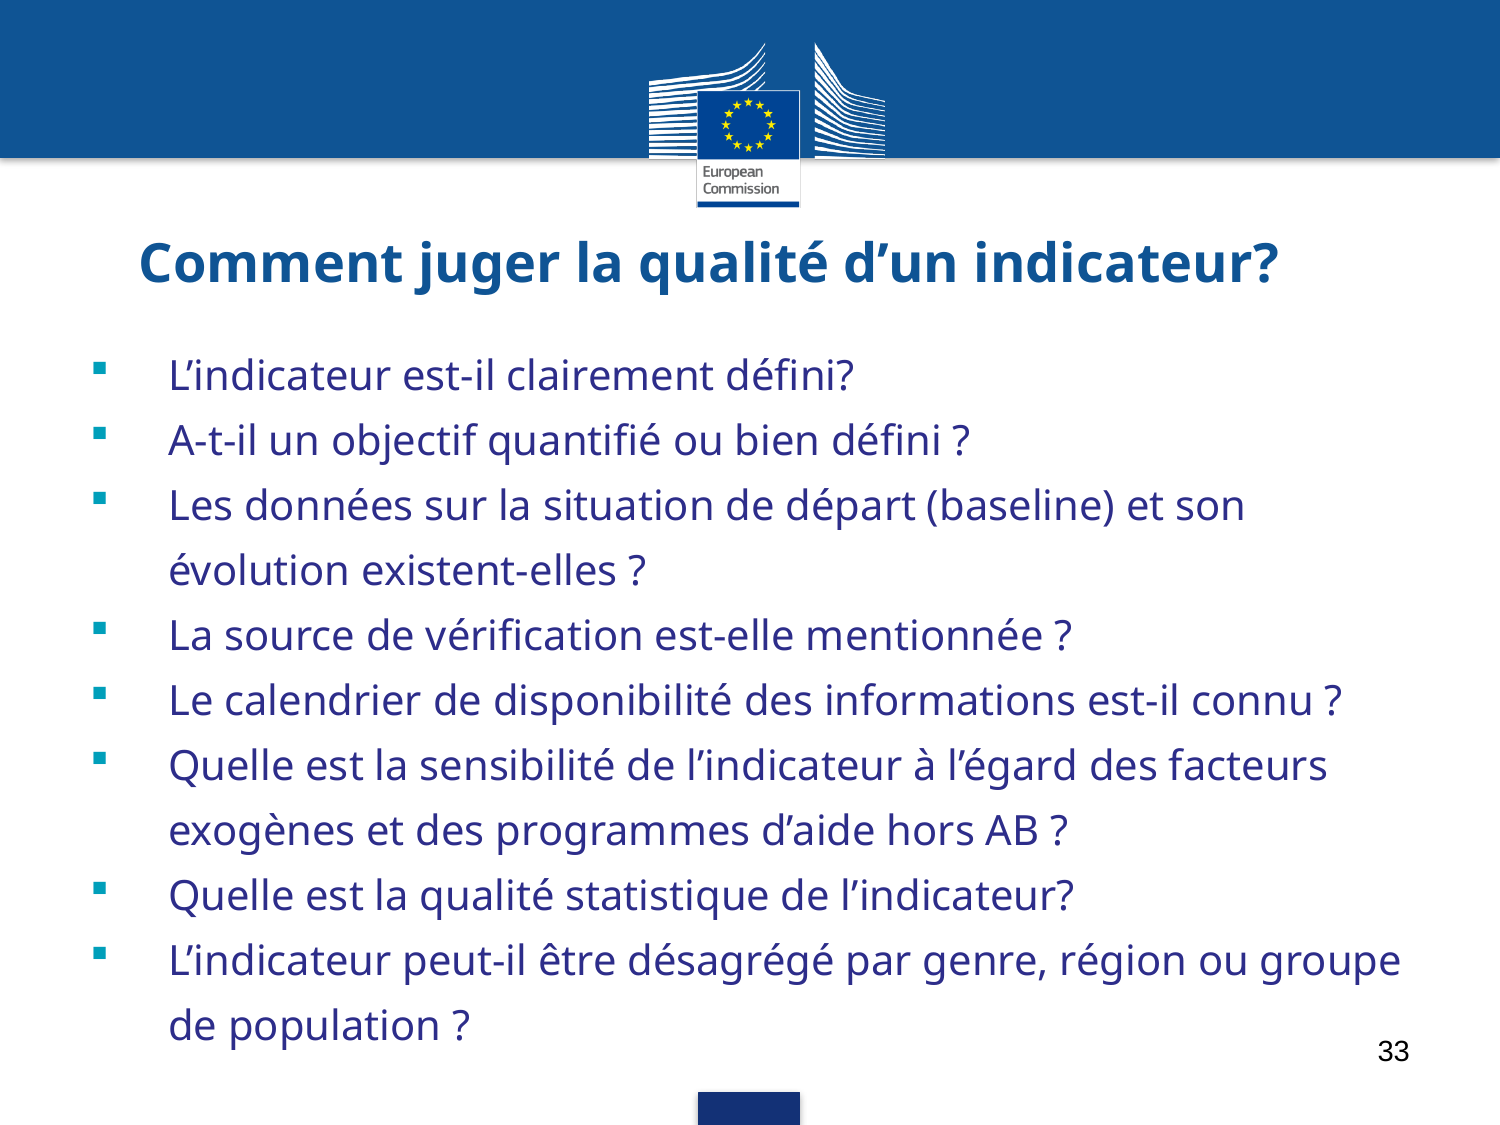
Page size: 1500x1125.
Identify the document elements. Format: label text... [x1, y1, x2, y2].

list L’indicateur est-il clairement défini? A-t-il un objectif quantifié ou bien défini ? Les données sur la situation de départ (baseline) et son évolution existent-elles ? La source de vérification est-elle mentionnée ? Le calendrier de disponibilité des informations est-il connu ? Quelle est la sensibilité de l’indicateur à l’égard des facteurs exogènes et des programmes d’aide hors AB ? Quelle est la qualité statistique de l’indicateur? L’indicateur peut-il être désagrégé par genre, région ou groupe de population ? [0, 326, 1448, 1048]
picture [649, 42, 885, 208]
slide_number 33 [1074, 1024, 1425, 1103]
title Comment juger la qualité d’un indicateur? [64, 219, 1416, 303]
